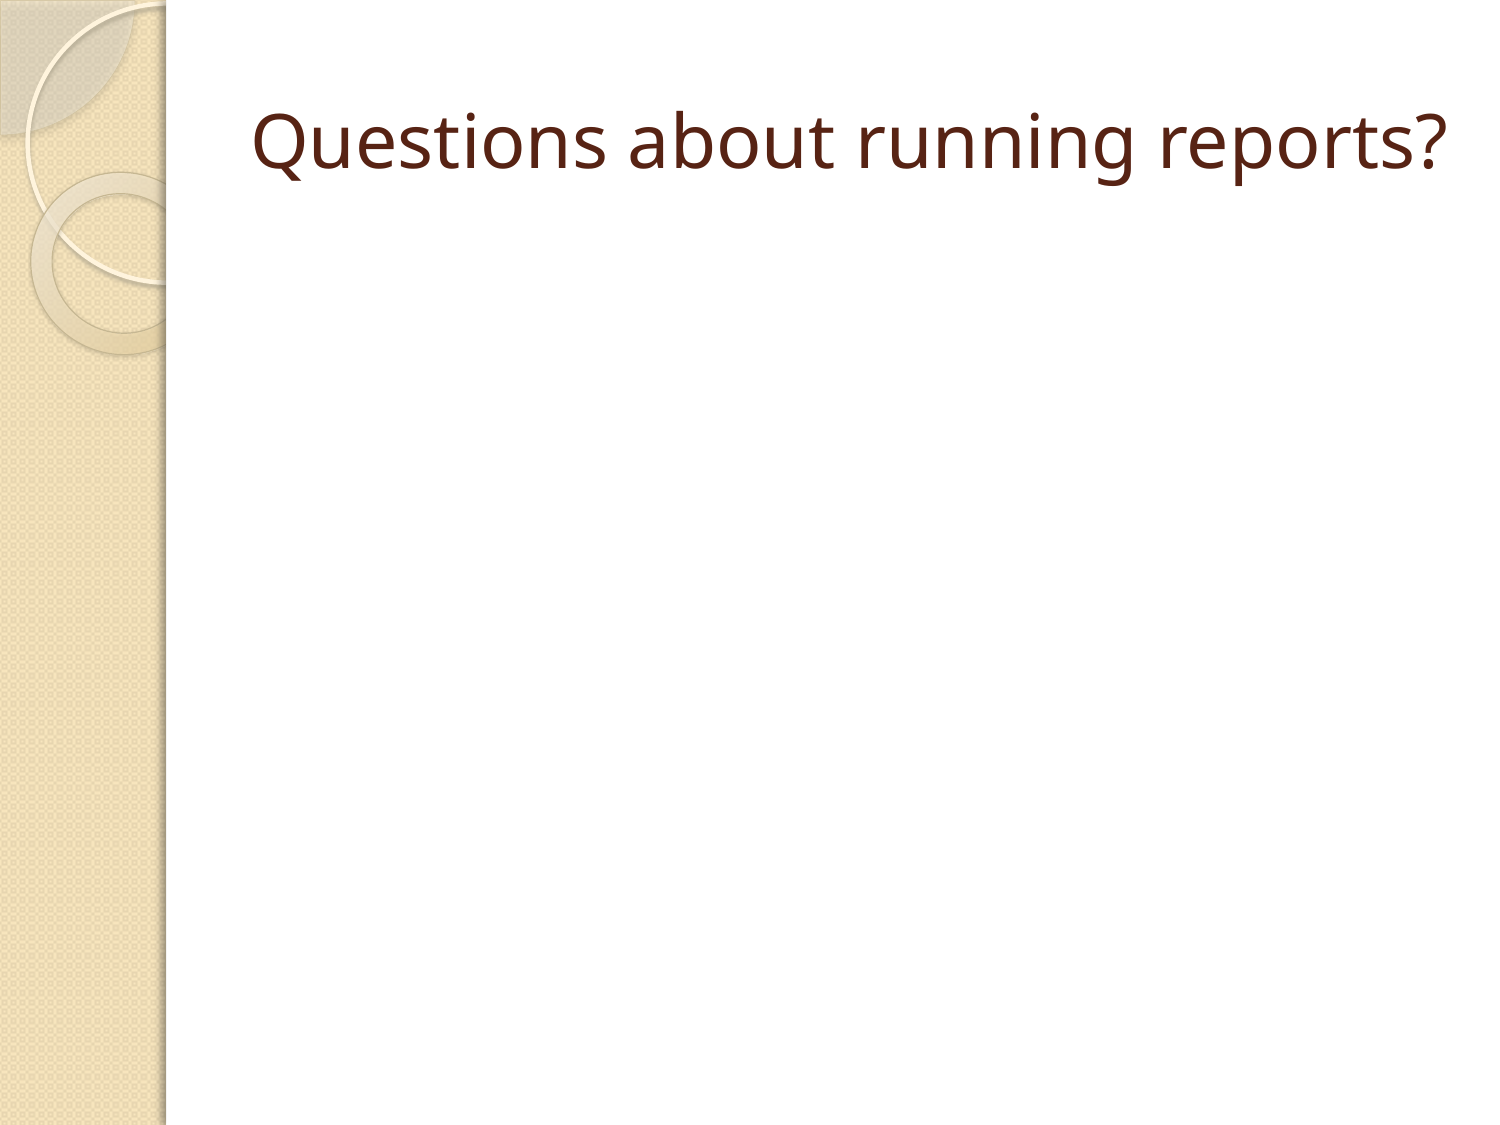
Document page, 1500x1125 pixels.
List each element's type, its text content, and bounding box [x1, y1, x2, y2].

title Questions about running reports? [235, 45, 1466, 233]
